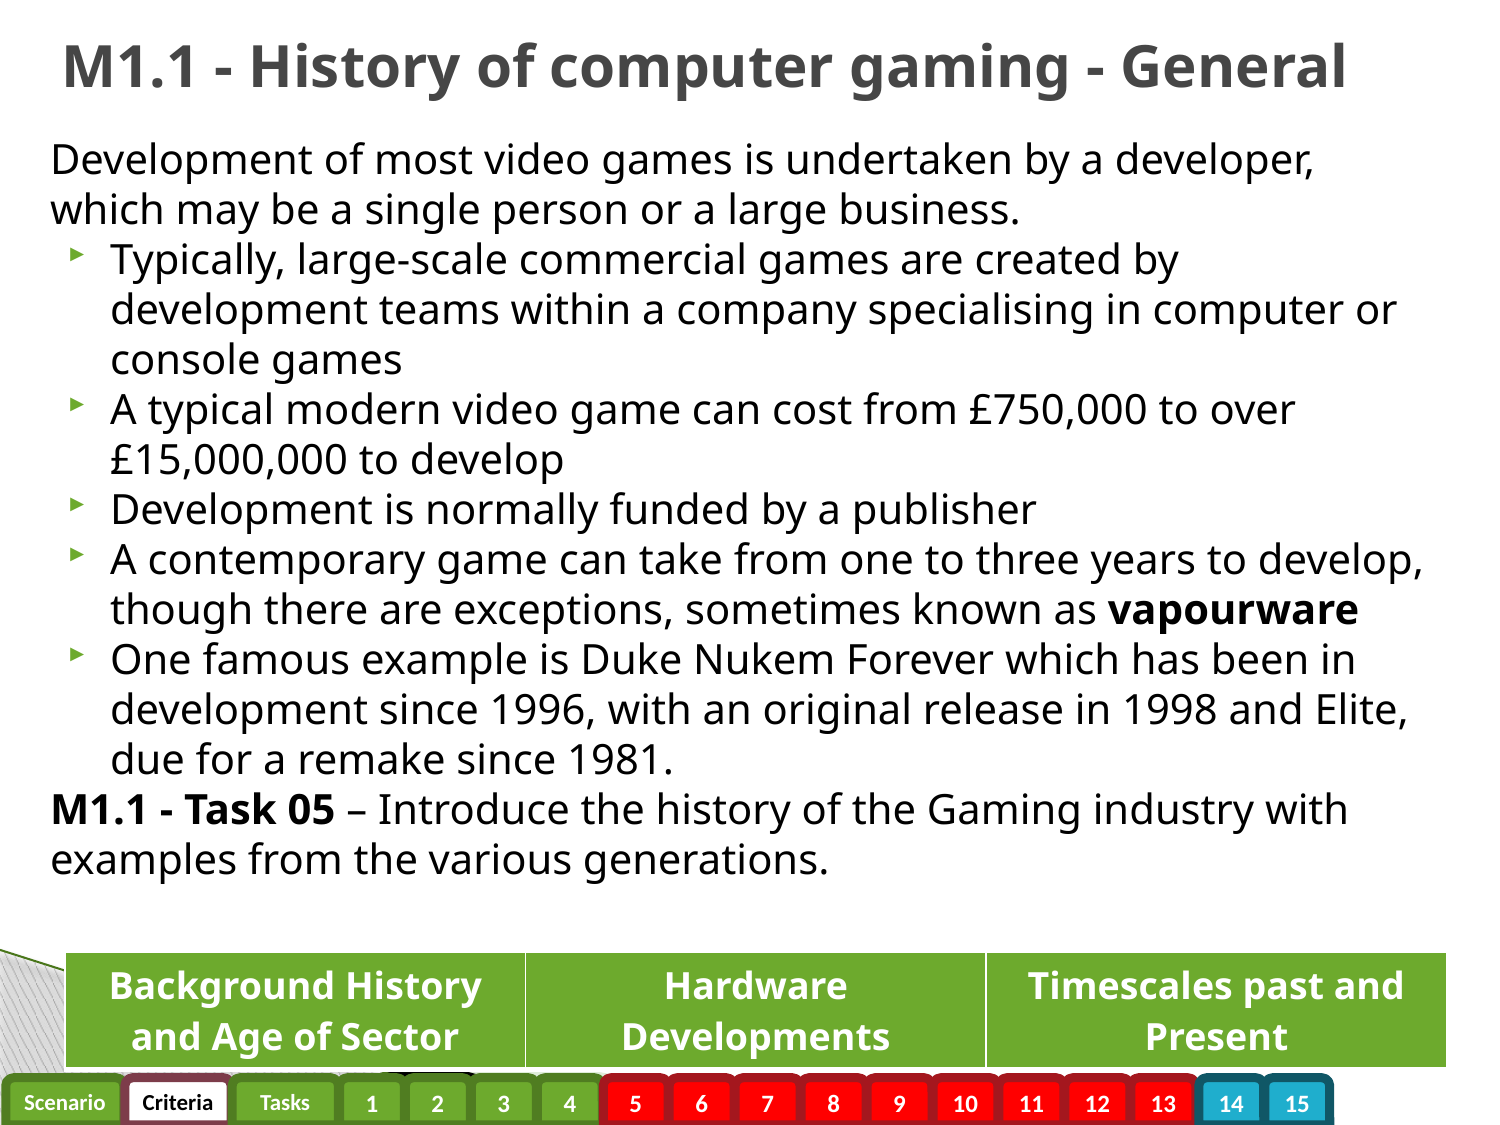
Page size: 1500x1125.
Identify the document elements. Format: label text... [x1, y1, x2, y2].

list Development of most video games is undertaken by a developer, which may be a single person or a large business. Typically, large-scale commercial games are created by development teams within a company specialising in computer or console games A typical modern video game can cost from £750,000 to over £15,000,000 to develop Development is normally funded by a publisher A contemporary game can take from one to three years to develop, though there are exceptions, sometimes known as vapourware One famous example is Duke Nukem Forever which has been in development since 1996, with an original release in 1998 and Elite, due for a remake since 1981. M1.1 - Task 05 – Introduce the history of the Gaming industry with examples from the various generations. [35, 125, 1454, 894]
table_header Hardware Developments [526, 953, 985, 1067]
table_header Timescales past and Present [987, 953, 1446, 1067]
table_header Background History and Age of Sector [66, 953, 525, 1067]
title M1.1 - History of computer gaming - General [46, 19, 1459, 110]
